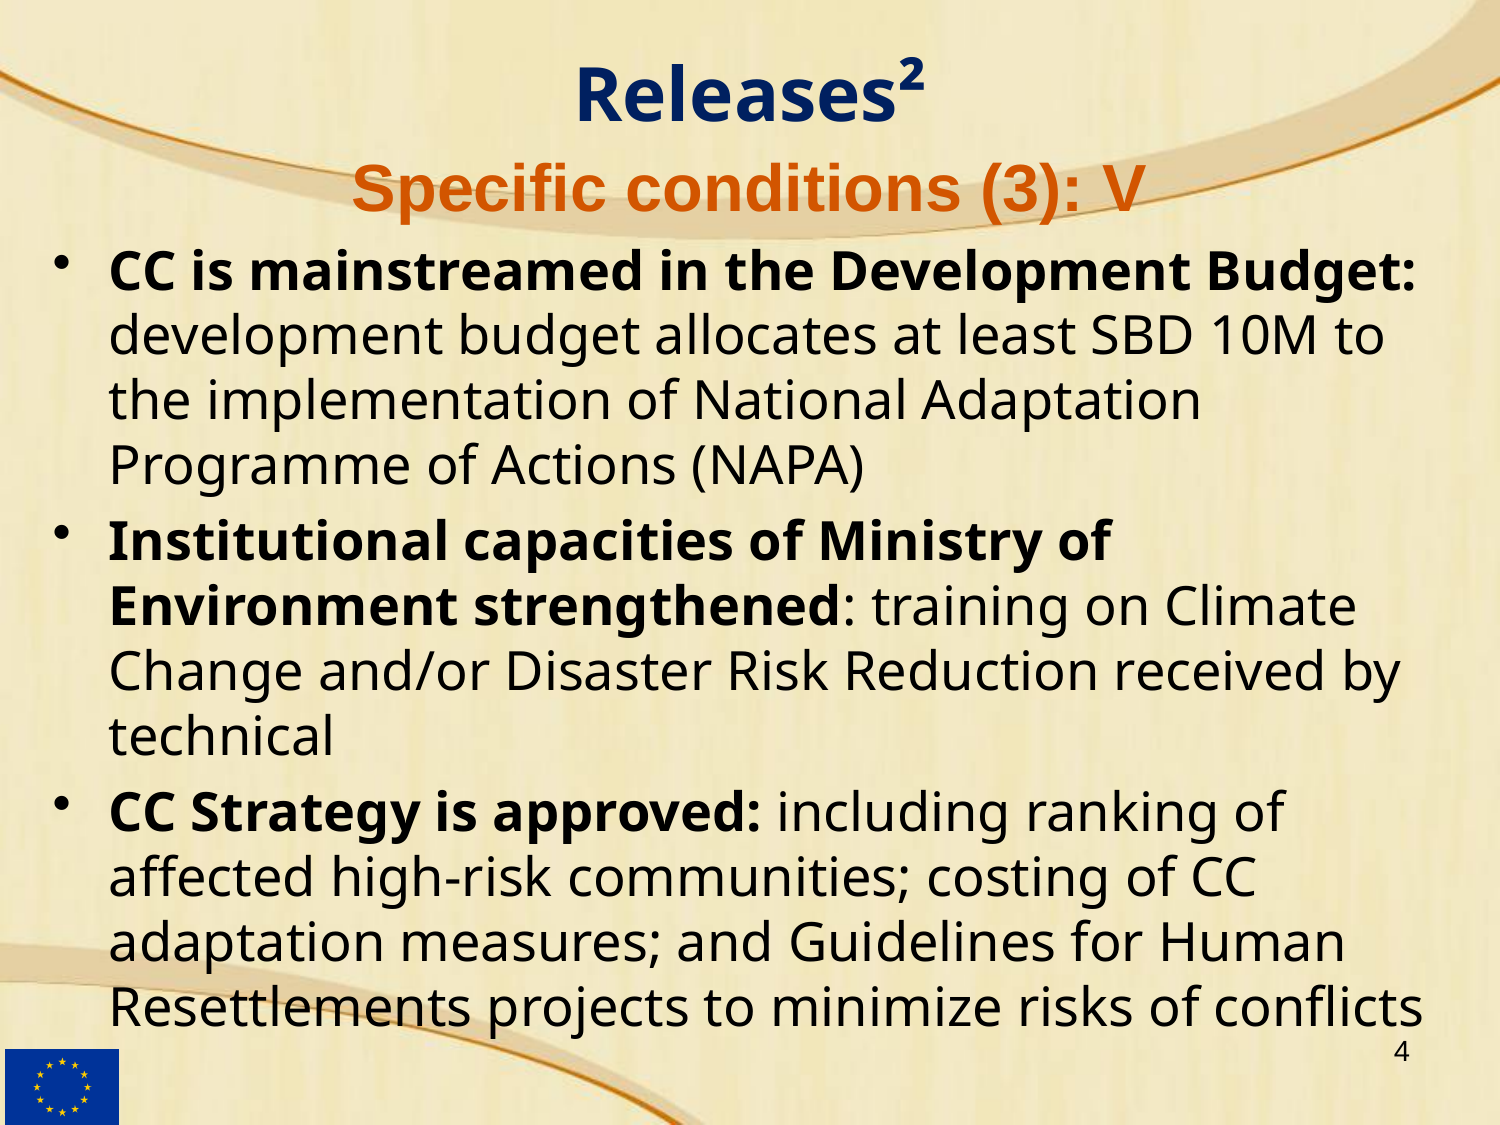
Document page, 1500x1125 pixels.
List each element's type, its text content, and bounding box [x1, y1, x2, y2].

picture [0, 0, 1500, 1125]
list Specific conditions (3): V CC is mainstreamed in the Development Budget: development budget allocates at least SBD 10M to the implementation of National Adaptation Programme of Actions (NAPA) Institutional capacities of Ministry of Environment strengthened: training on Climate Change and/or Disaster Risk Reduction received by technical CC Strategy is approved: including ranking of affected high-risk communities; costing of CC adaptation measures; and Guidelines for Human Resettlements projects to minimize risks of conflicts [37, 137, 1463, 1006]
slide_number 4 [1074, 1024, 1426, 1103]
title Releases² [74, 44, 1426, 137]
